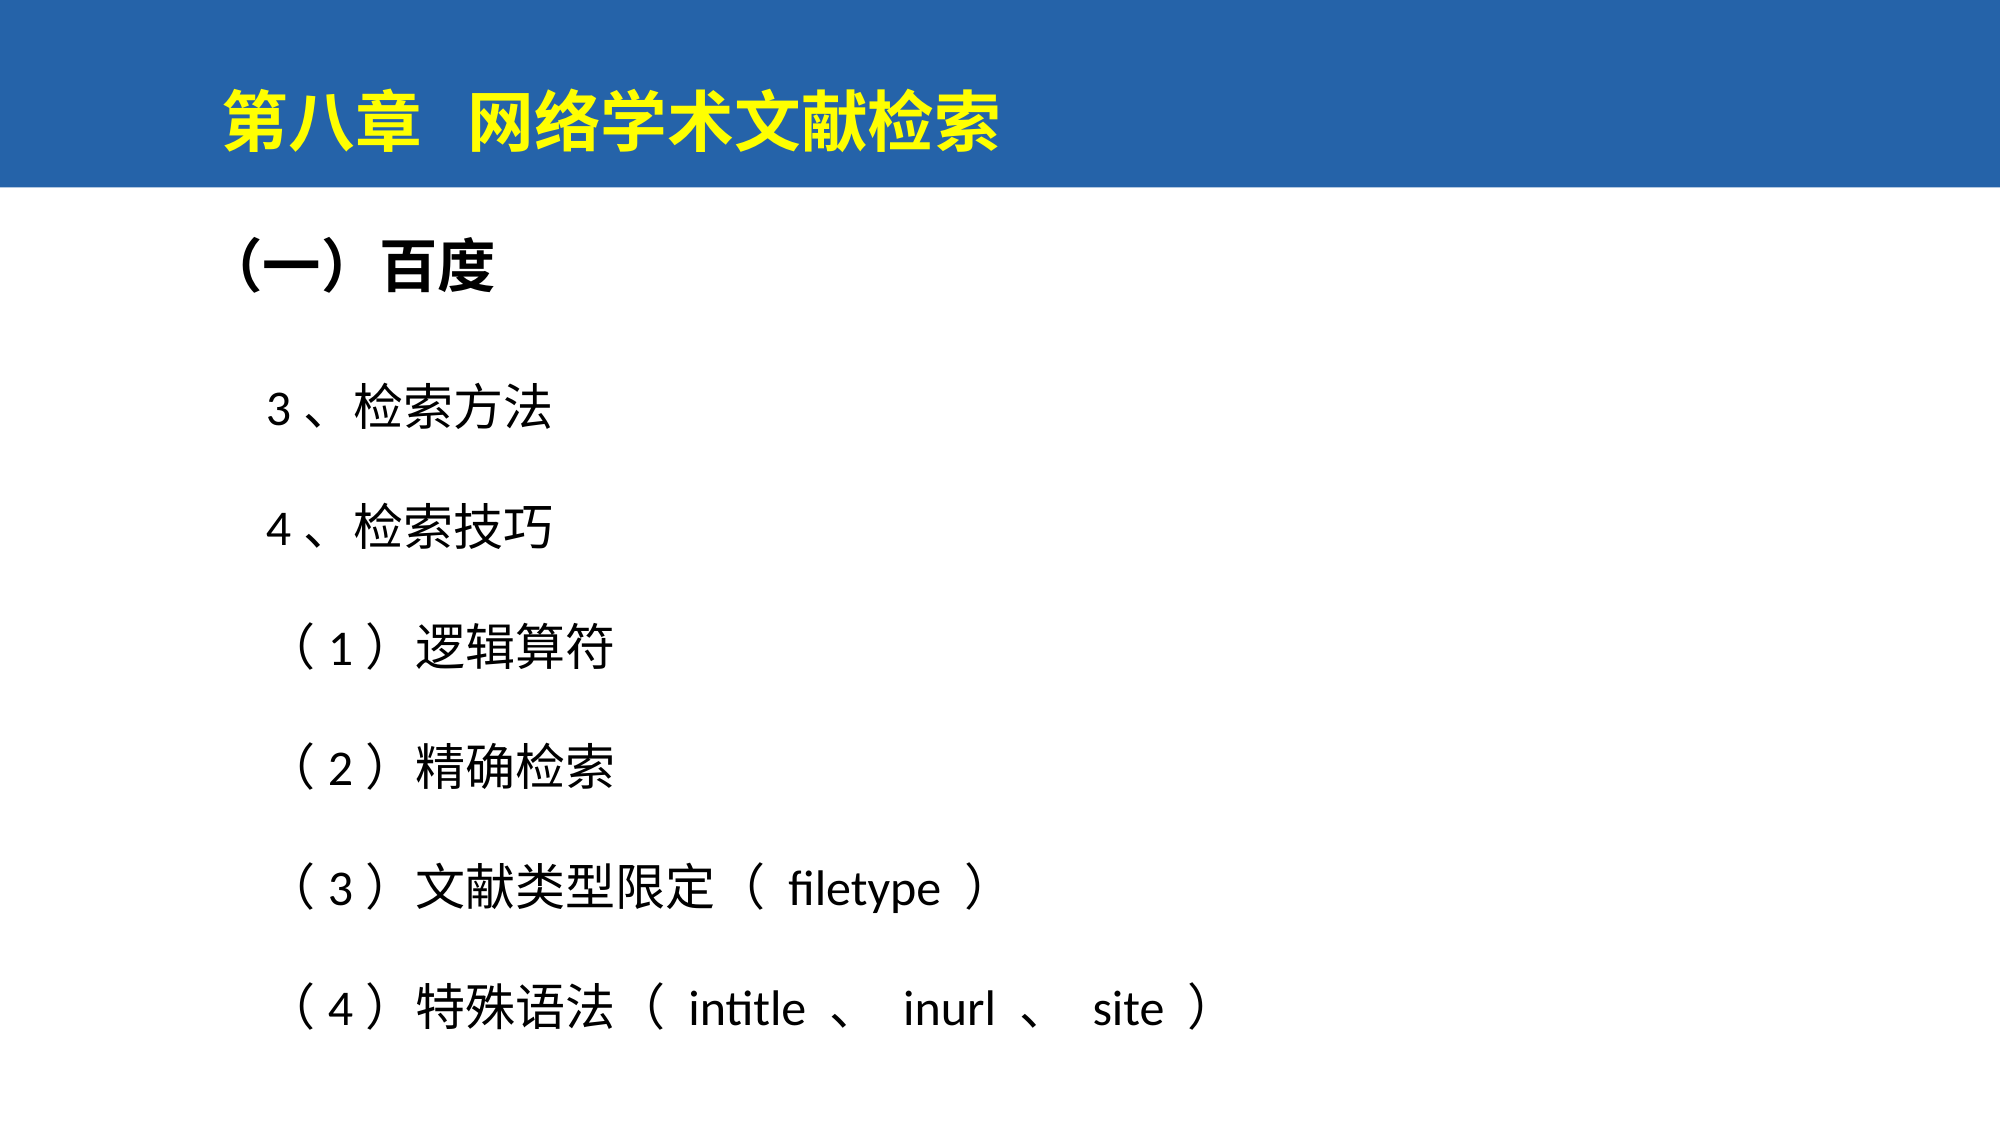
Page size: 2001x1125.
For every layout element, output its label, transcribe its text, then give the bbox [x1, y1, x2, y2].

text_box 第八章 网络学术文献检索 [207, 32, 1515, 167]
text_box 3、检索方法 4、检索技巧 （1）逻辑算符 （2）精确检索 （3）文献类型限定（ filetype ） （4）特殊语法（ intitle 、 inurl 、 site ） [251, 308, 1415, 1043]
text_box （一）百度 [189, 229, 511, 308]
text_box [0, 0, 2000, 188]
